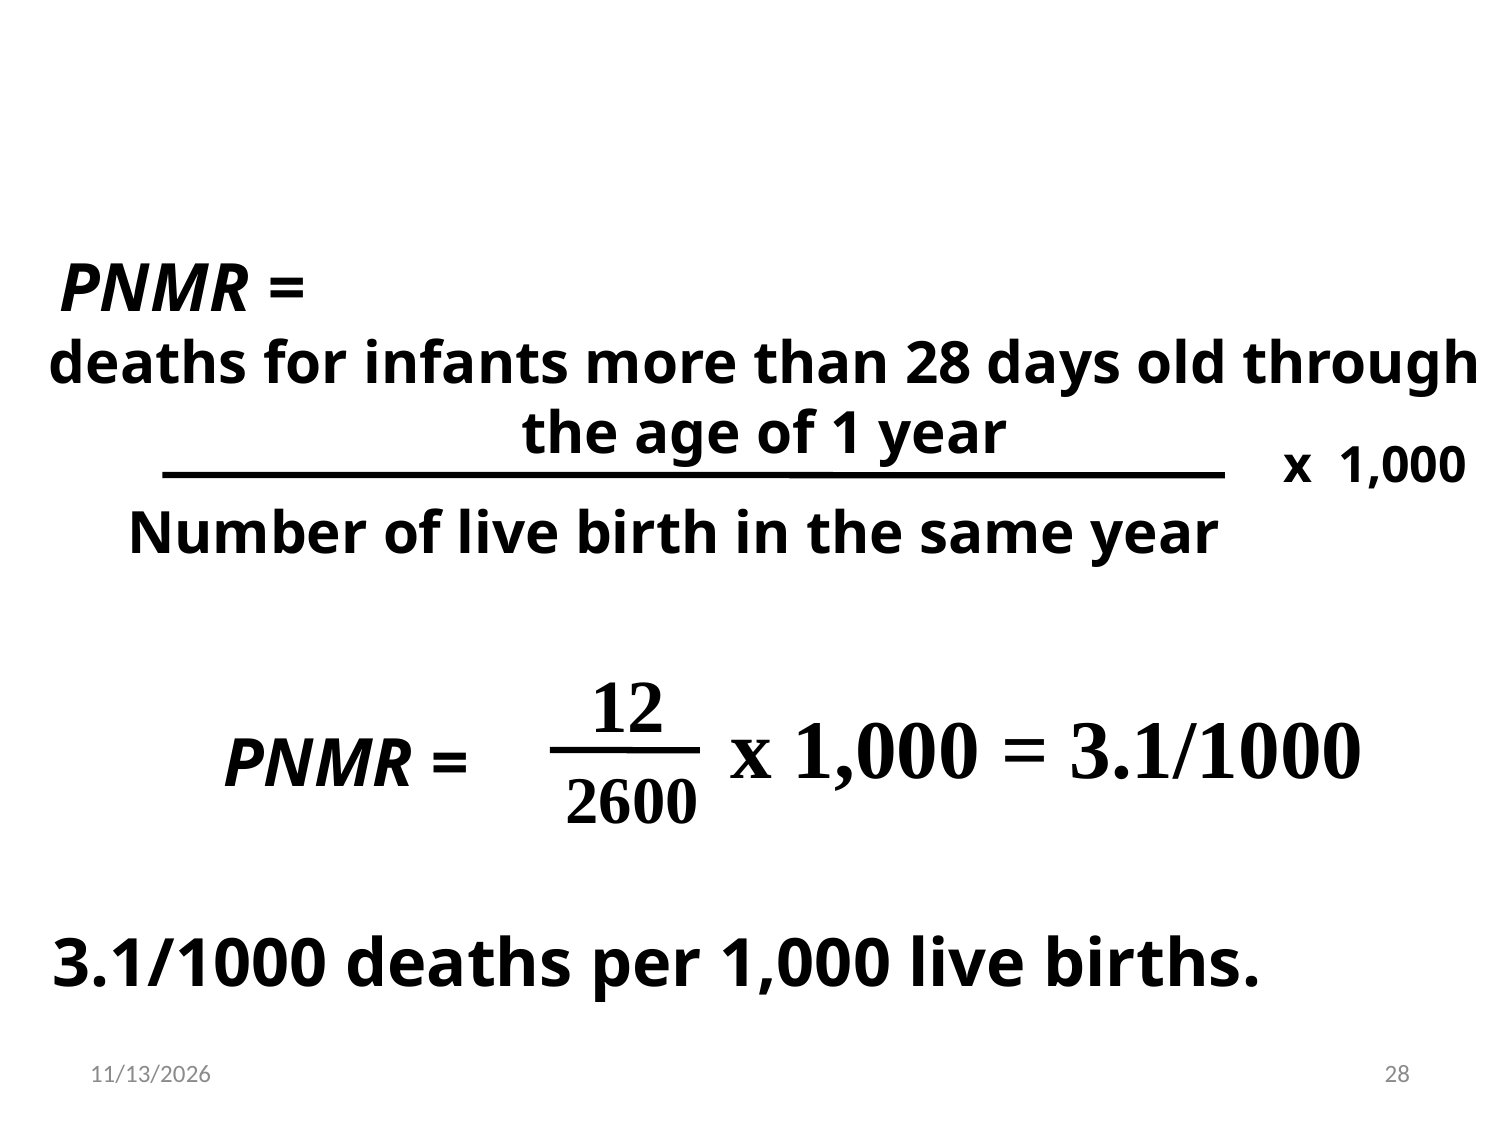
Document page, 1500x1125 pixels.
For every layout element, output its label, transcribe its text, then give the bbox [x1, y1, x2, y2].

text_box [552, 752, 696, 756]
text_box PNMR = [208, 712, 485, 808]
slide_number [75, 1042, 425, 1103]
text_box x 1,000 = 3.1/1000 [715, 687, 1379, 803]
text_box [62, 624, 1450, 840]
text_box Number of live birth in the same year [112, 487, 1388, 573]
text_box PNMR = deaths for infants more than 28 days old through the age of 1 year [29, 237, 1500, 613]
text_box 2600 [550, 749, 715, 845]
text_box 3.1/1000 deaths per 1,000 live births. [37, 912, 1447, 1008]
slide_number 28 [1074, 1042, 1425, 1103]
text_box x 1,000 [1268, 424, 1482, 500]
text_box 12 [575, 649, 681, 748]
